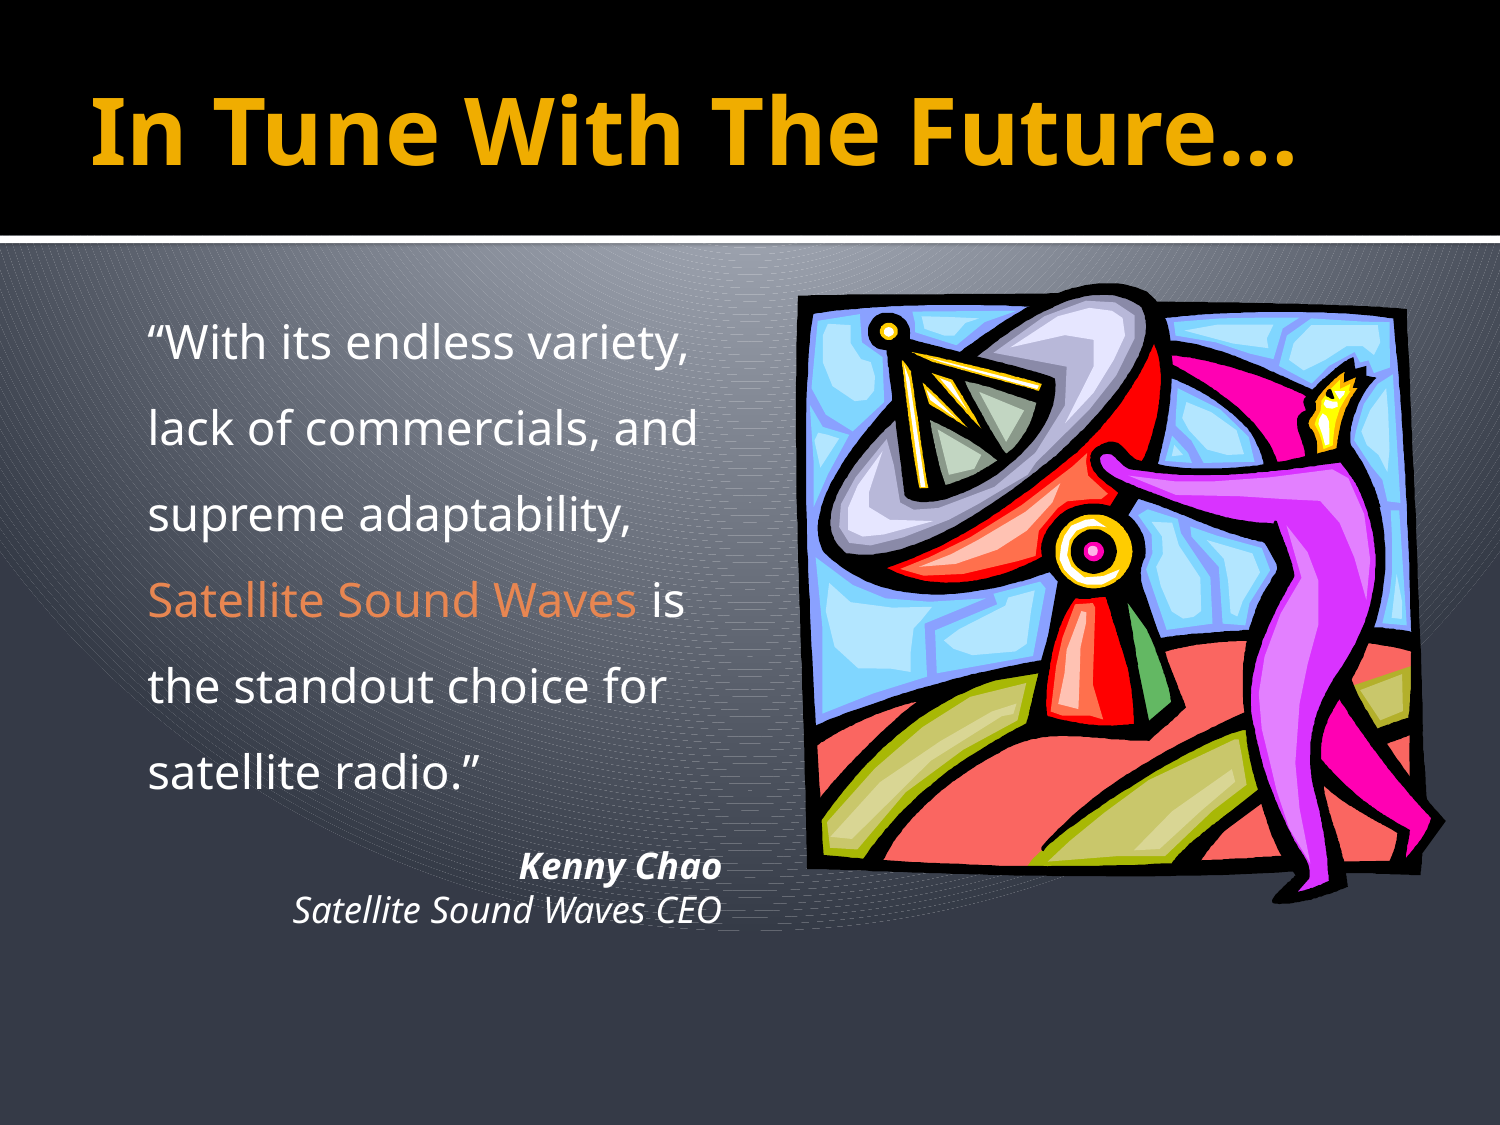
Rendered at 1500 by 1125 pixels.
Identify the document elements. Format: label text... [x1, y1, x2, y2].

list “With its endless variety, lack of commercials, and supreme adaptability, Satellite Sound Waves is the standout choice for satellite radio.” Kenny Chao Satellite Sound Waves CEO [75, 262, 738, 1005]
title In Tune With The Future… [75, 24, 1425, 231]
picture [787, 274, 1455, 913]
